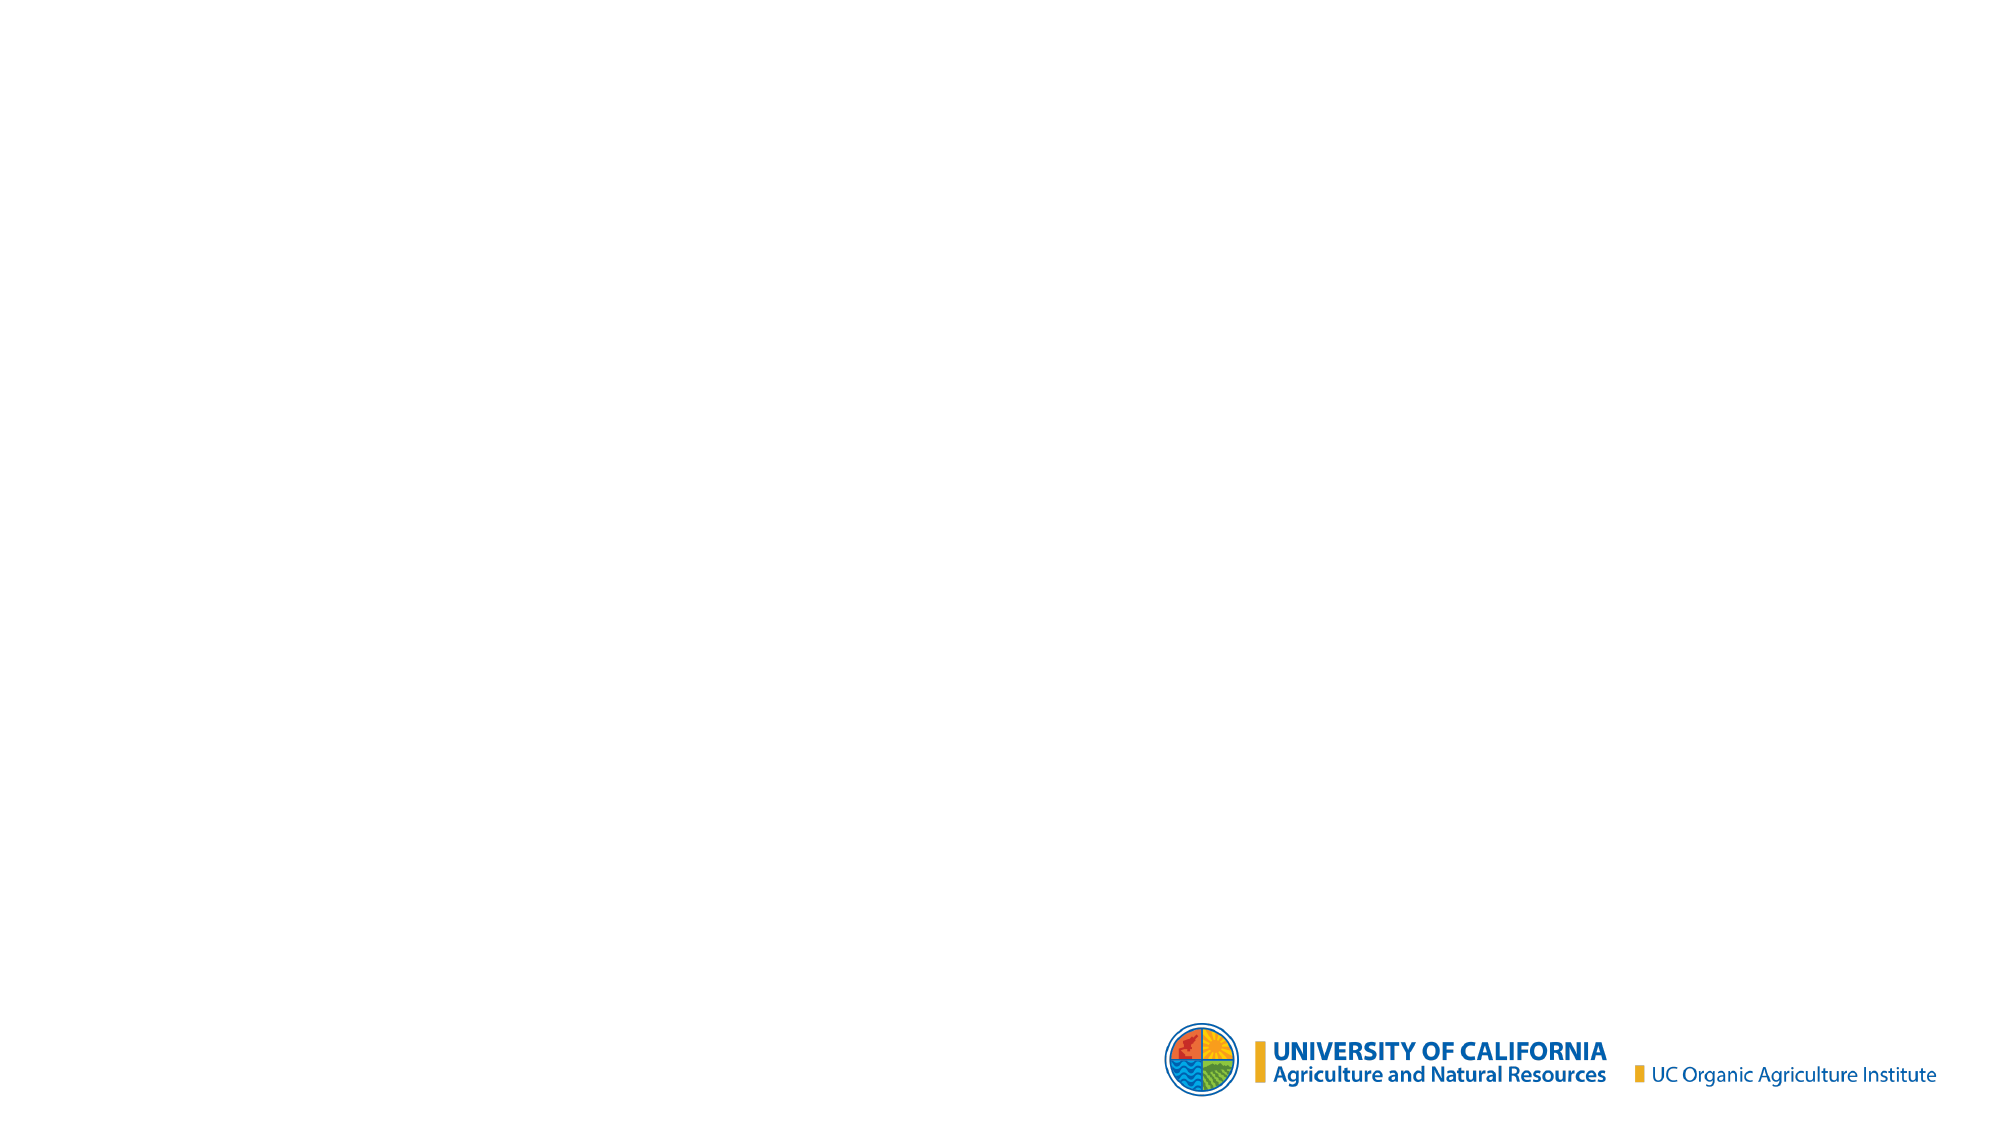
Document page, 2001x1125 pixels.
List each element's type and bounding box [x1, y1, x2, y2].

picture [1136, 990, 2001, 1125]
